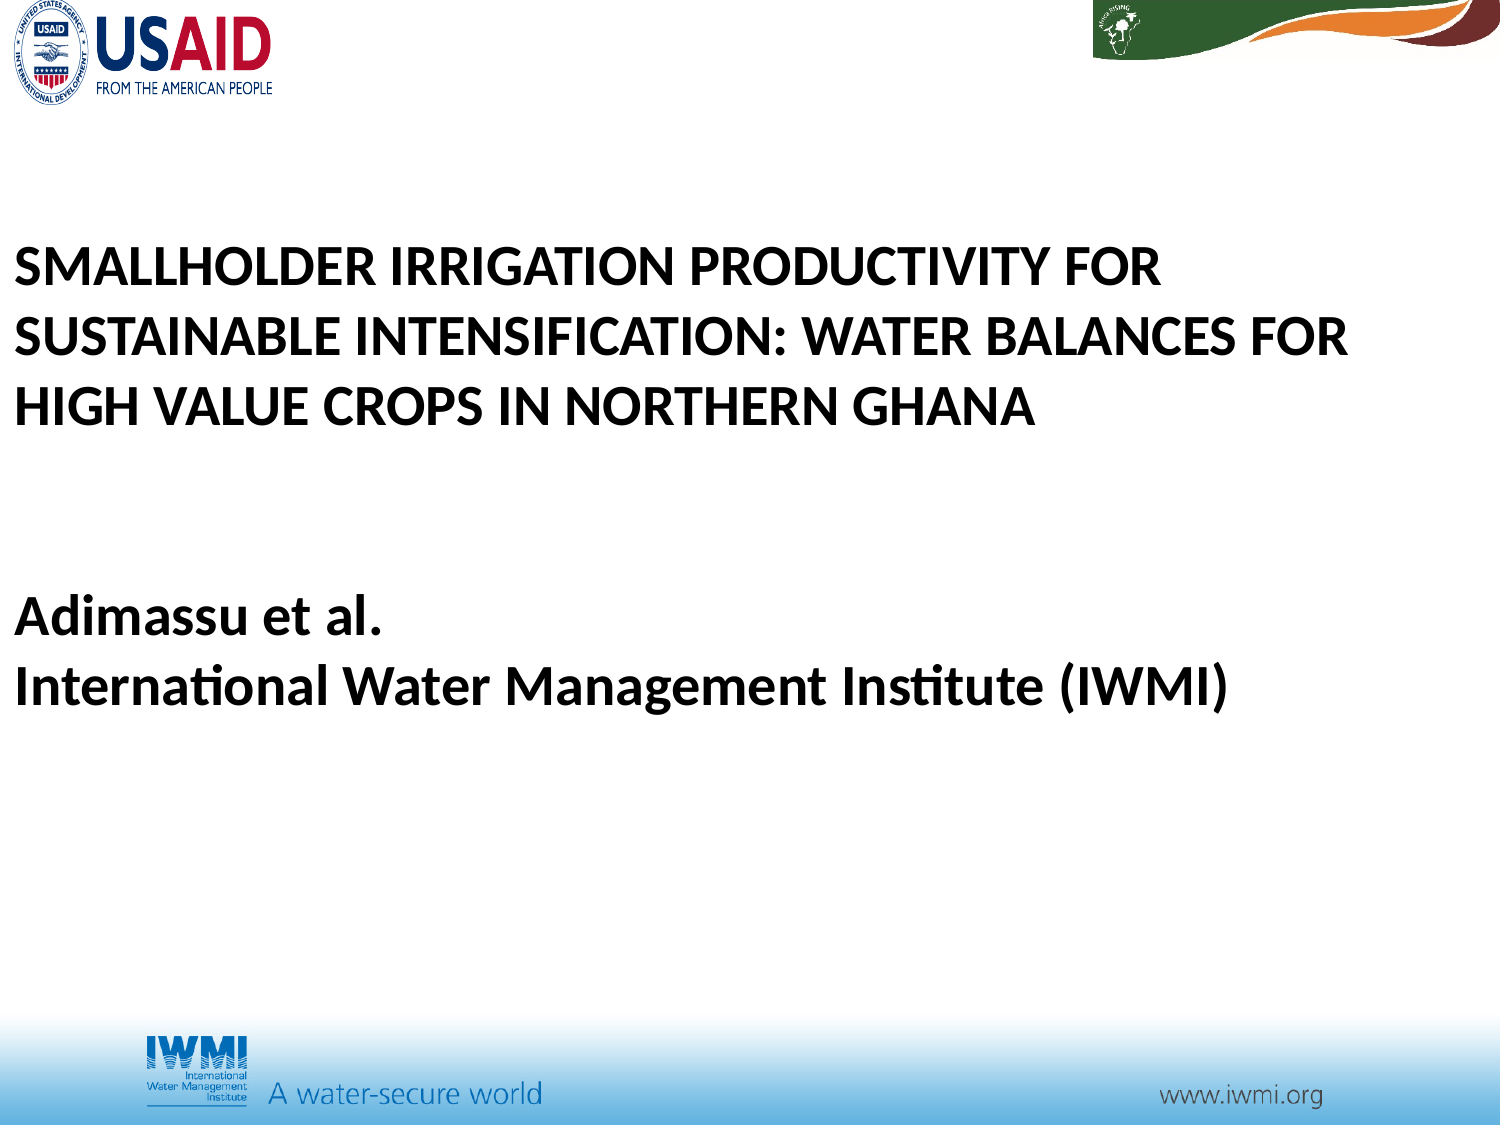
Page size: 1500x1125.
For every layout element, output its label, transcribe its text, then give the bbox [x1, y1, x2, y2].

picture [1093, 0, 1500, 61]
picture [0, 0, 308, 149]
picture [0, 1012, 1500, 1125]
text_box SMALLHOLDER IRRIGATION PRODUCTIVITY FOR SUSTAINABLE INTENSIFICATION: WATER BALANCES FOR HIGH VALUE CROPS IN NORTHERN GHANA Adimassu et al. International Water Management Institute (IWMI) [0, 0, 1500, 893]
